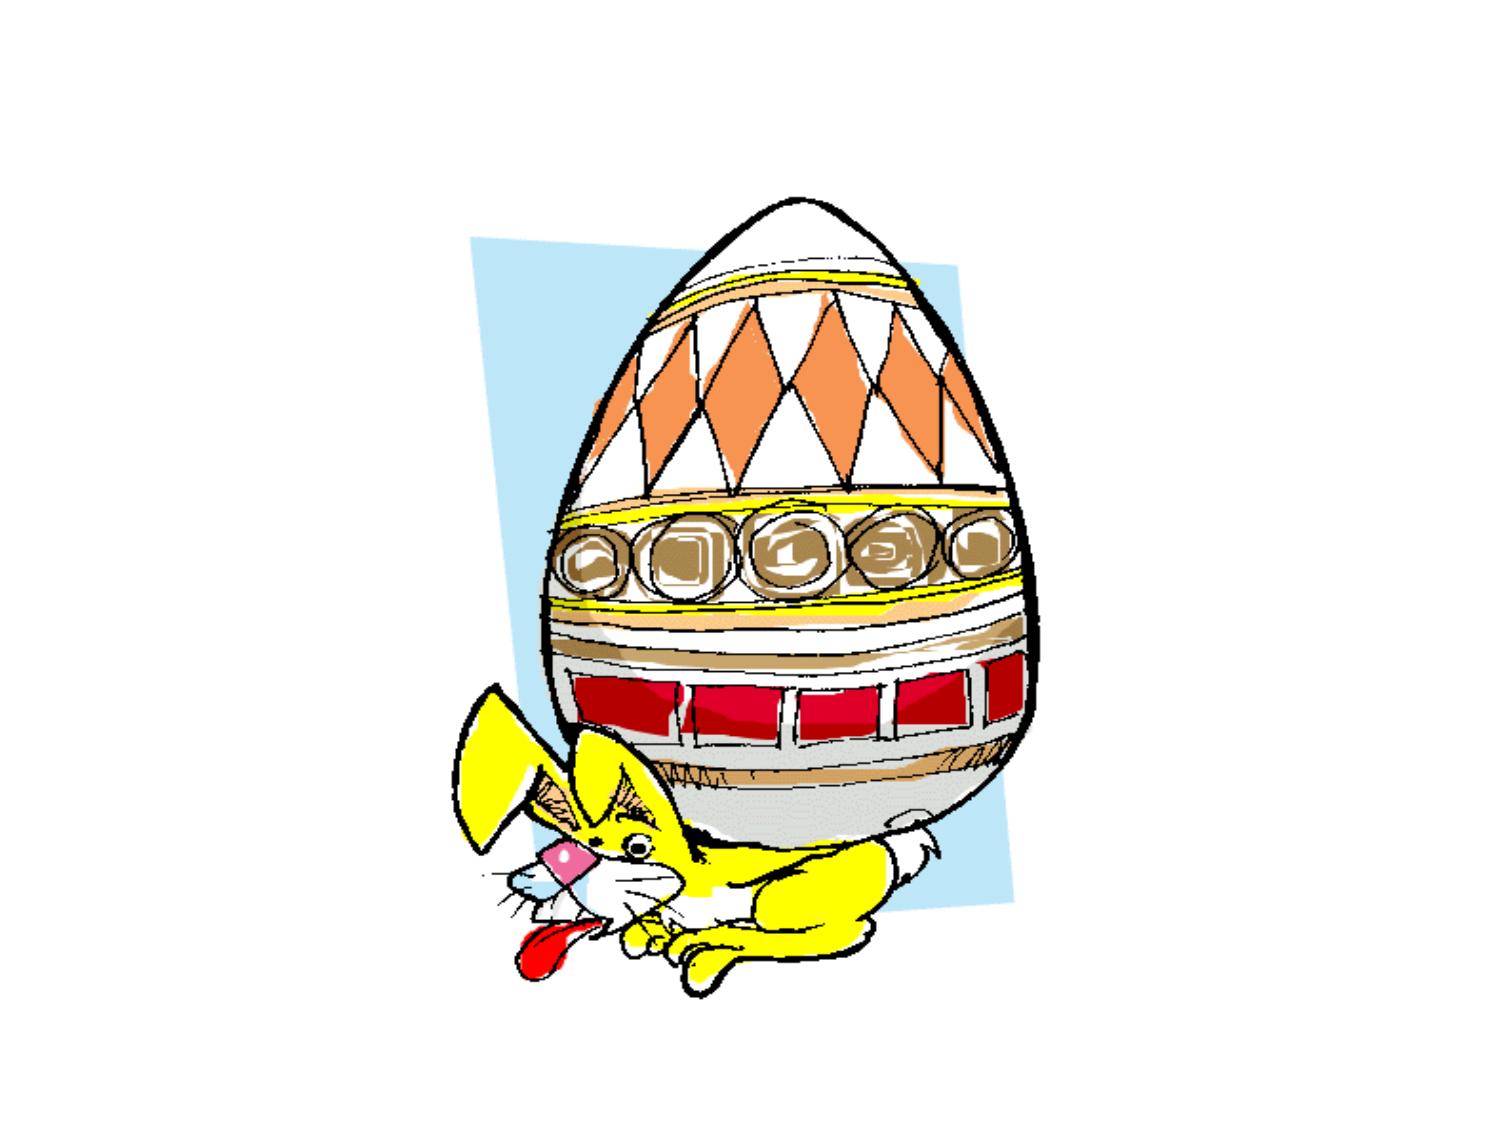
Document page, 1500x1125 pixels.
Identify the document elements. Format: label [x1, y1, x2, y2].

list [437, 187, 1051, 1003]
